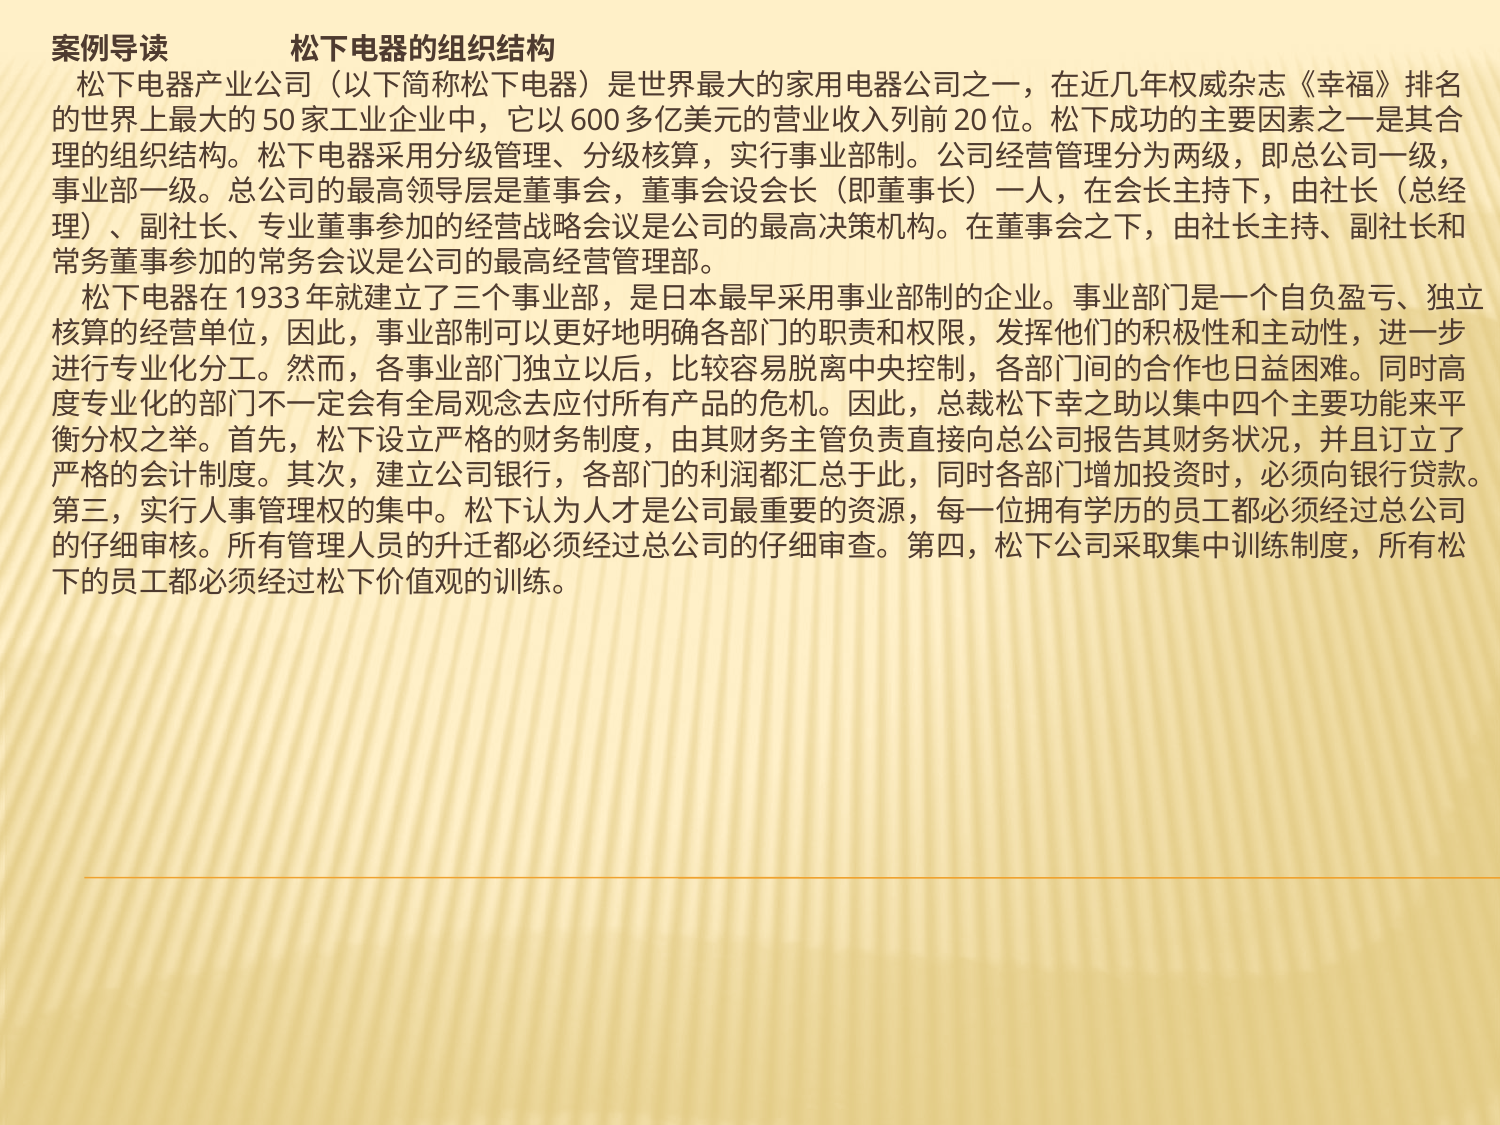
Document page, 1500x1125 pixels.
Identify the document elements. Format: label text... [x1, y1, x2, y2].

title 案例导读 松下电器的组织结构 松下电器产业公司（以下简称松下电器）是世界最大的家用电器公司之一，在近几年权威杂志《幸福》排名的世界上最大的50家工业企业中，它以600多亿美元的营业收入列前20位。松下成功的主要因素之一是其合理的组织结构。松下电器采用分级管理、分级核算，实行事业部制。公司经营管理分为两级，即总公司一级，事业部一级。总公司的最高领导层是董事会，董事会设会长（即董事长）一人，在会长主持下，由社长（总经理）、副社长、专业董事参加的经营战略会议是公司的最高决策机构。在董事会之下，由社长主持、副社长和常务董事参加的常务会议是公司的最高经营管理部。 松下电器在1933年就建立了三个事业部，是日本最早采用事业部制的企业。事业部门是一个自负盈亏、独立核算的经营单位，因此，事业部制可以更好地明确各部门的职责和权限，发挥他们的积极性和主动性，进一步进行专业化分工。然而，各事业部门独立以后，比较容易脱离中央控制，各部门间的合作也日益困难。同时高度专业化的部门不一定会有全局观念去应付所有产品的危机。因此，总裁松下幸之助以集中四个主要功能来平衡分权之举。首先，松下设立严格的财务制度，由其财务主管负责直接向总公司报告其财务状况，并且订立了严格的会计制度。其次，建立公司银行，各部门的利润都汇总于此，同时各部门增加投资时，必须向银行贷款。第三，实行人事管理权的集中。松下认为人才是公司最重要的资源，每一位拥有学历的员工都必须经过总公司的仔细审核。所有管理人员的升迁都必须经过总公司的仔细审查。第四，松下公司采取集中训练制度，所有松下的员工都必须经过松下价值观的训练。 [36, 22, 1500, 613]
